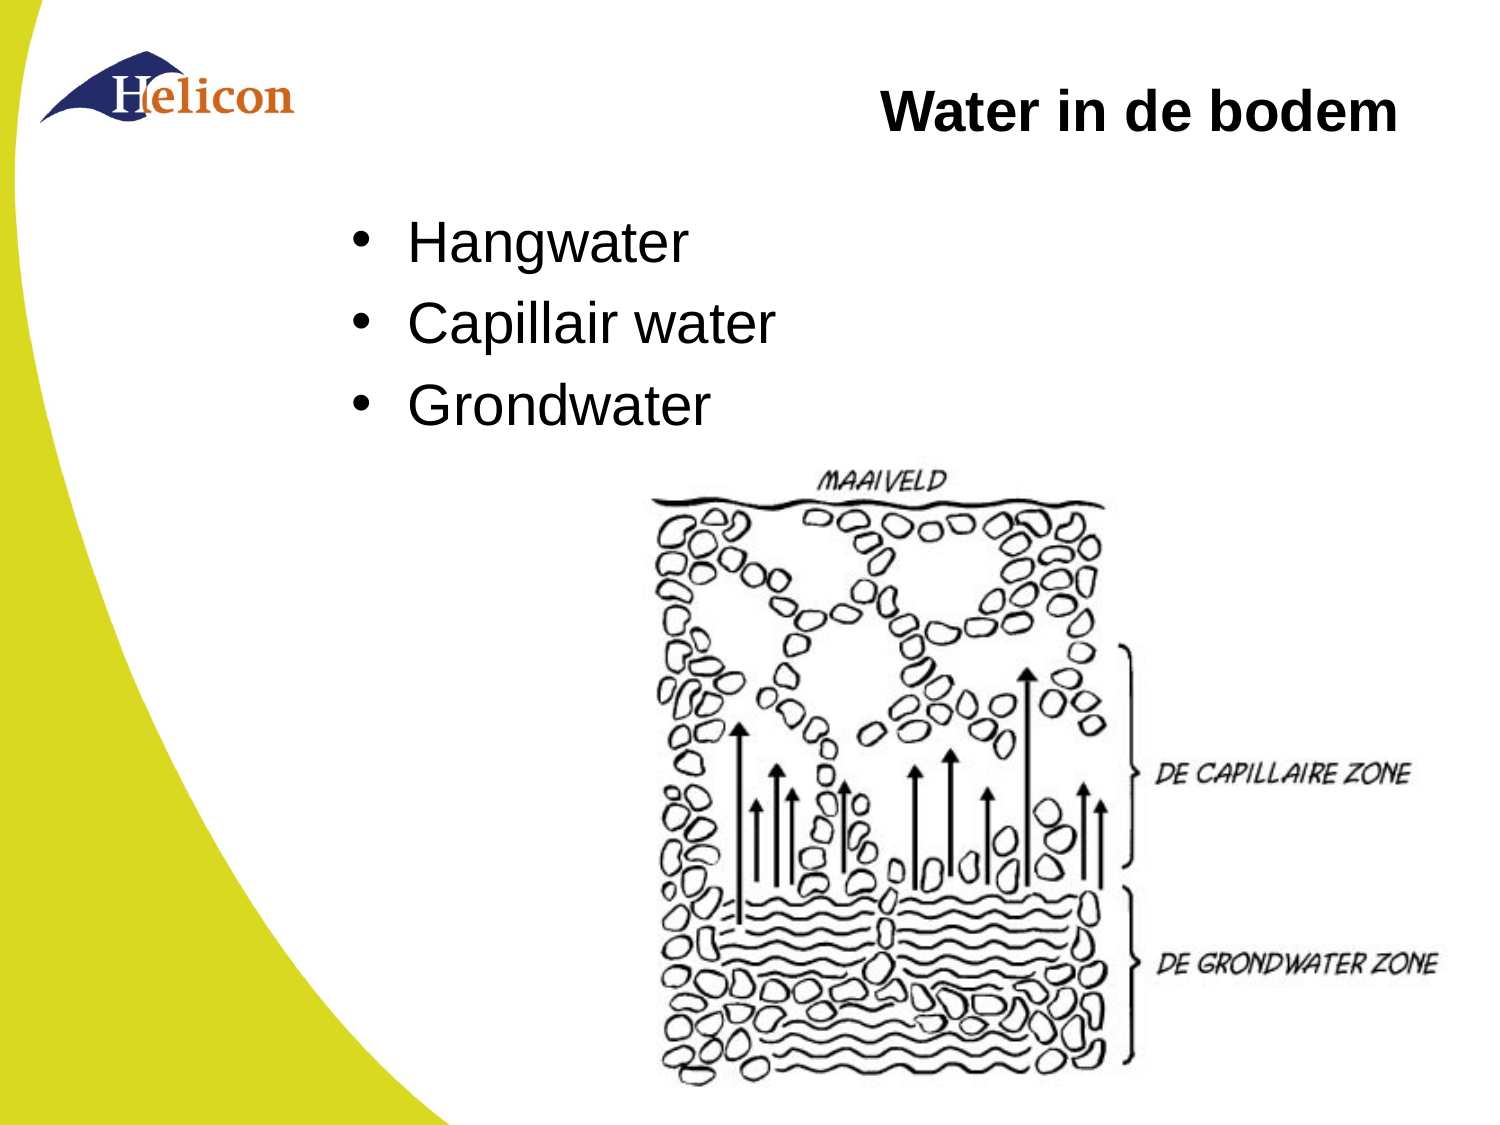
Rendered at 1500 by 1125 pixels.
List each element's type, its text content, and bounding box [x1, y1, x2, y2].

title Water in de bodem [324, 54, 1415, 161]
picture [0, 0, 1500, 1125]
list Hangwater Capillair water Grondwater [336, 196, 1425, 1005]
